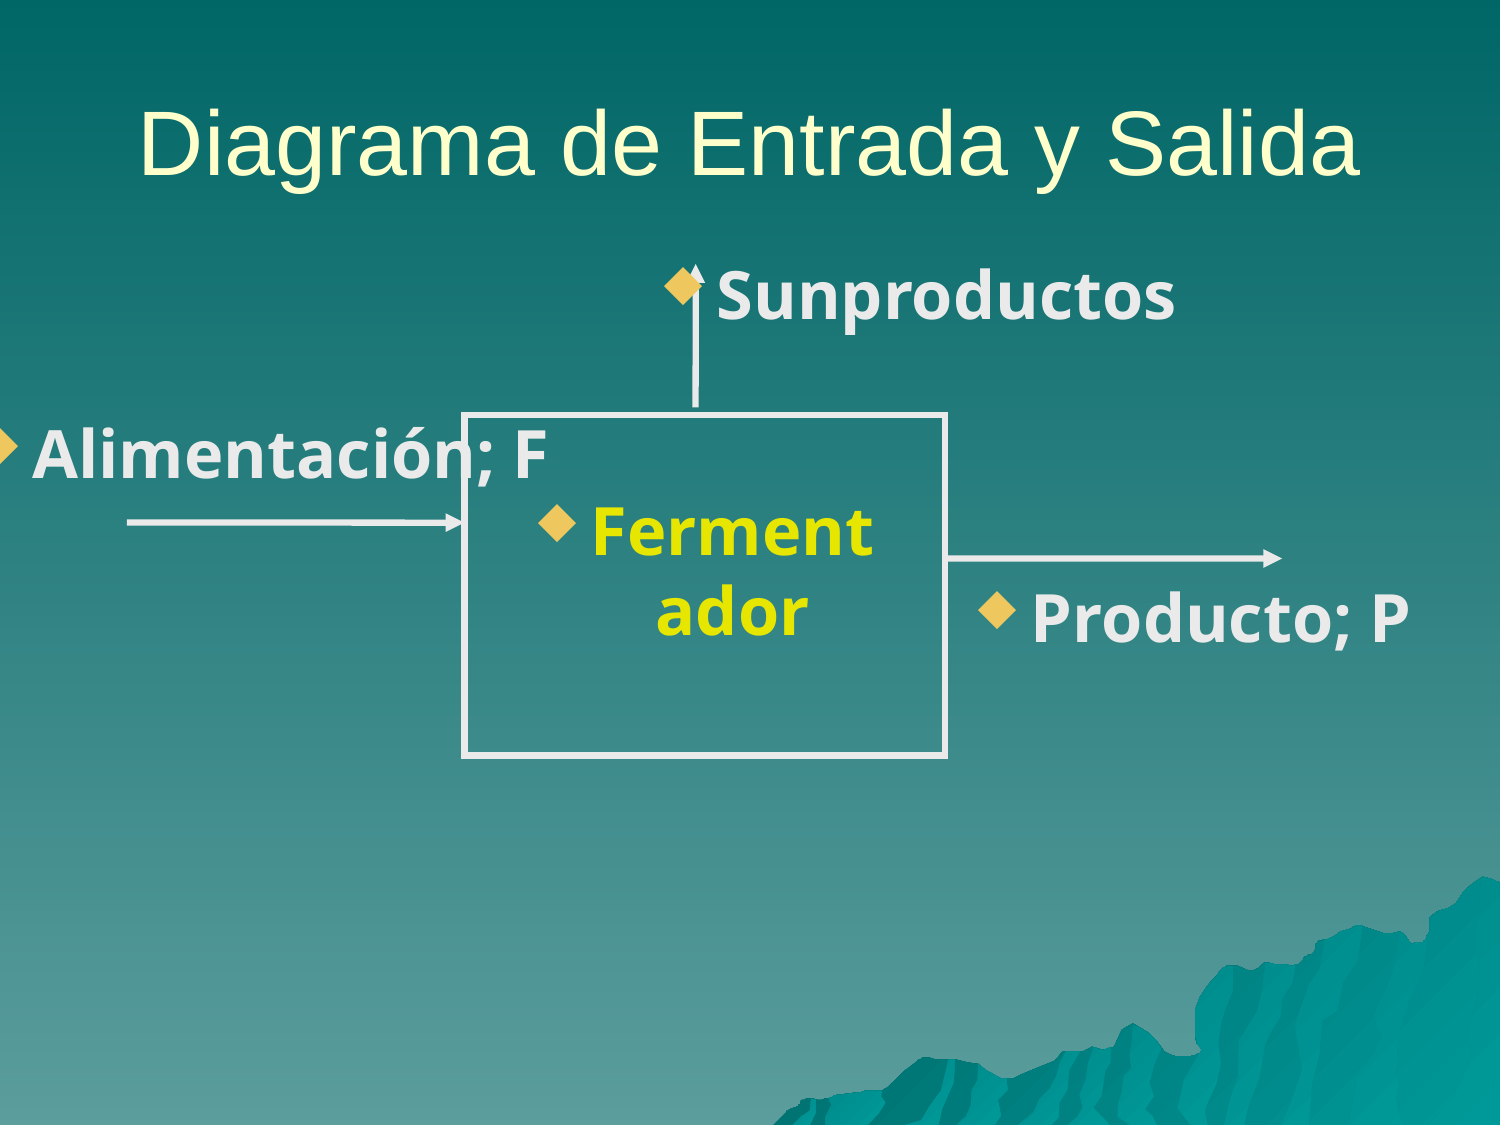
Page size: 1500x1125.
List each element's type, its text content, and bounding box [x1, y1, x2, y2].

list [74, 262, 1426, 980]
title Diagrama de Entrada y Salida [74, 45, 1426, 233]
